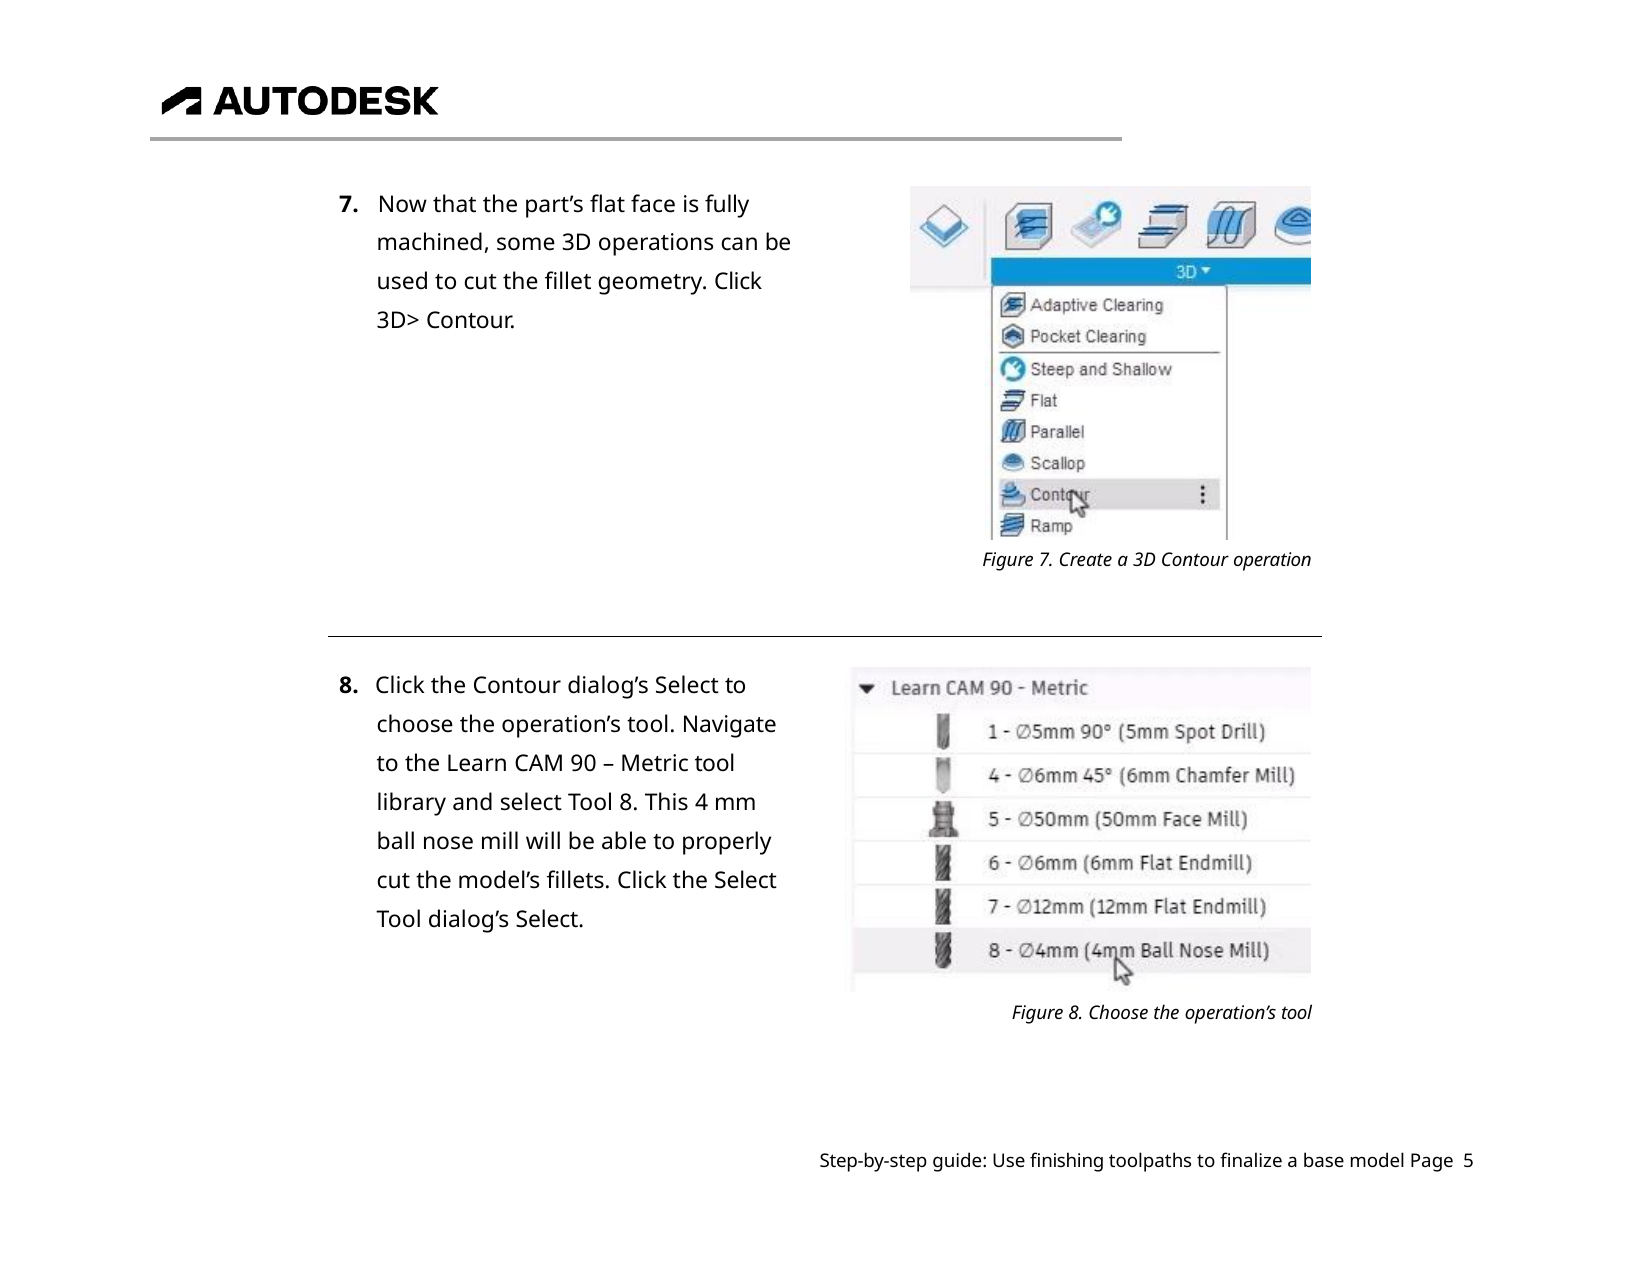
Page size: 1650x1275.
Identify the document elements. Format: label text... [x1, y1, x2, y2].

picture [844, 666, 1311, 993]
table_header 7. Now that the part’s flat face is fully machined, some 3D operations can be used to cut the fillet geometry. Click 3D> Contour. [328, 187, 816, 636]
picture [910, 186, 1311, 540]
picture [161, 86, 439, 115]
table_cell Figure 8. Choose the operation’s tool [816, 637, 1322, 1038]
table_cell 8. Click the Contour dialog’s Select to choose the operation’s tool. Navigate to the Learn CAM 90 – Metric tool library and select Tool 8. This 4 mm ball nose mill will be able to properly cut the model’s fillets. Click the Select Tool dialog’s Select. [328, 637, 816, 1038]
slide_number Step-by-step guide: Use finishing toolpaths to finalize a base model Page 10 [817, 1145, 1509, 1275]
table_header Figure 7. Create a 3D Contour operation [816, 187, 1322, 636]
